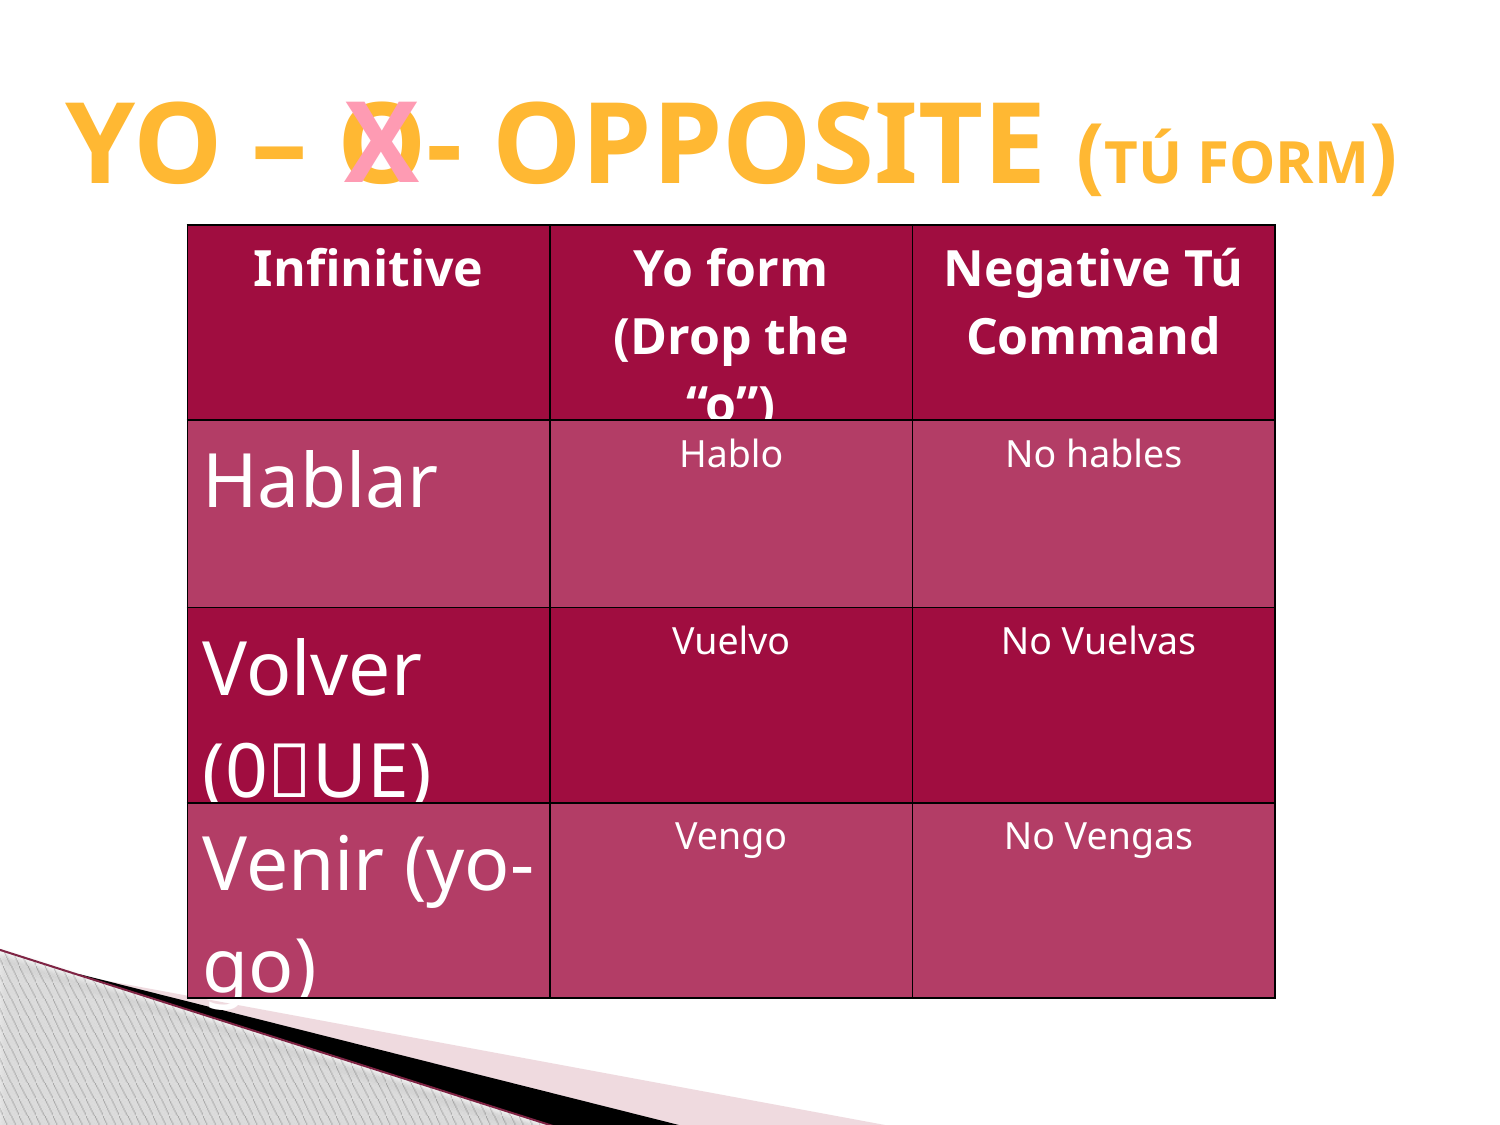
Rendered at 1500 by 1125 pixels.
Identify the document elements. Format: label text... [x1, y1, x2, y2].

text_box X [274, 62, 489, 213]
table_header Negative Tú Command [913, 226, 1274, 419]
table_cell Vengo [551, 804, 912, 997]
table_header Infinitive [188, 226, 549, 419]
table_cell No Vuelvas [913, 608, 1274, 802]
table_cell Vuelvo [551, 608, 912, 802]
table_cell Hablar [188, 421, 549, 607]
table_cell No Vengas [913, 804, 1274, 997]
table_cell Venir (yo-go) [188, 804, 549, 997]
table_cell Volver (0UE) [188, 608, 549, 802]
table_cell Hablo [551, 421, 912, 607]
title Yo – O- OPPOSITE (tú form) [30, 63, 1432, 349]
table_cell No hables [913, 421, 1274, 607]
table_header Yo form (Drop the “o”) [551, 226, 912, 419]
